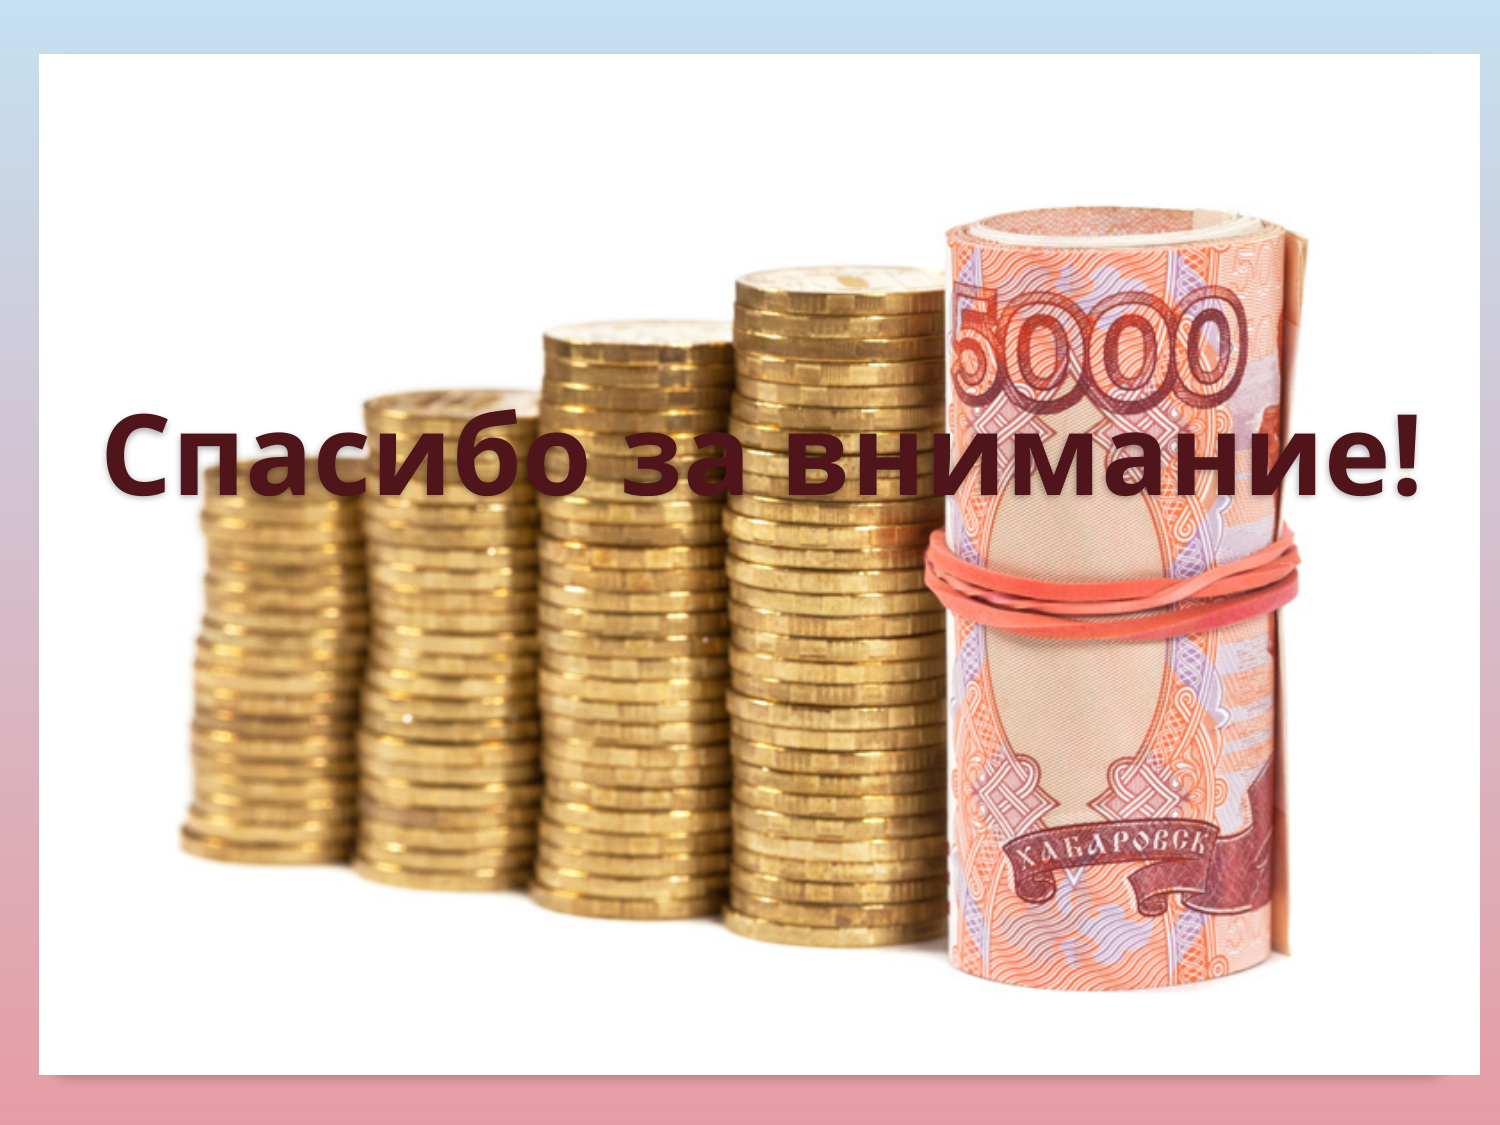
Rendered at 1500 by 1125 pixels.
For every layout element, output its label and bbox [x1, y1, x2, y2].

picture [39, 54, 1481, 1076]
